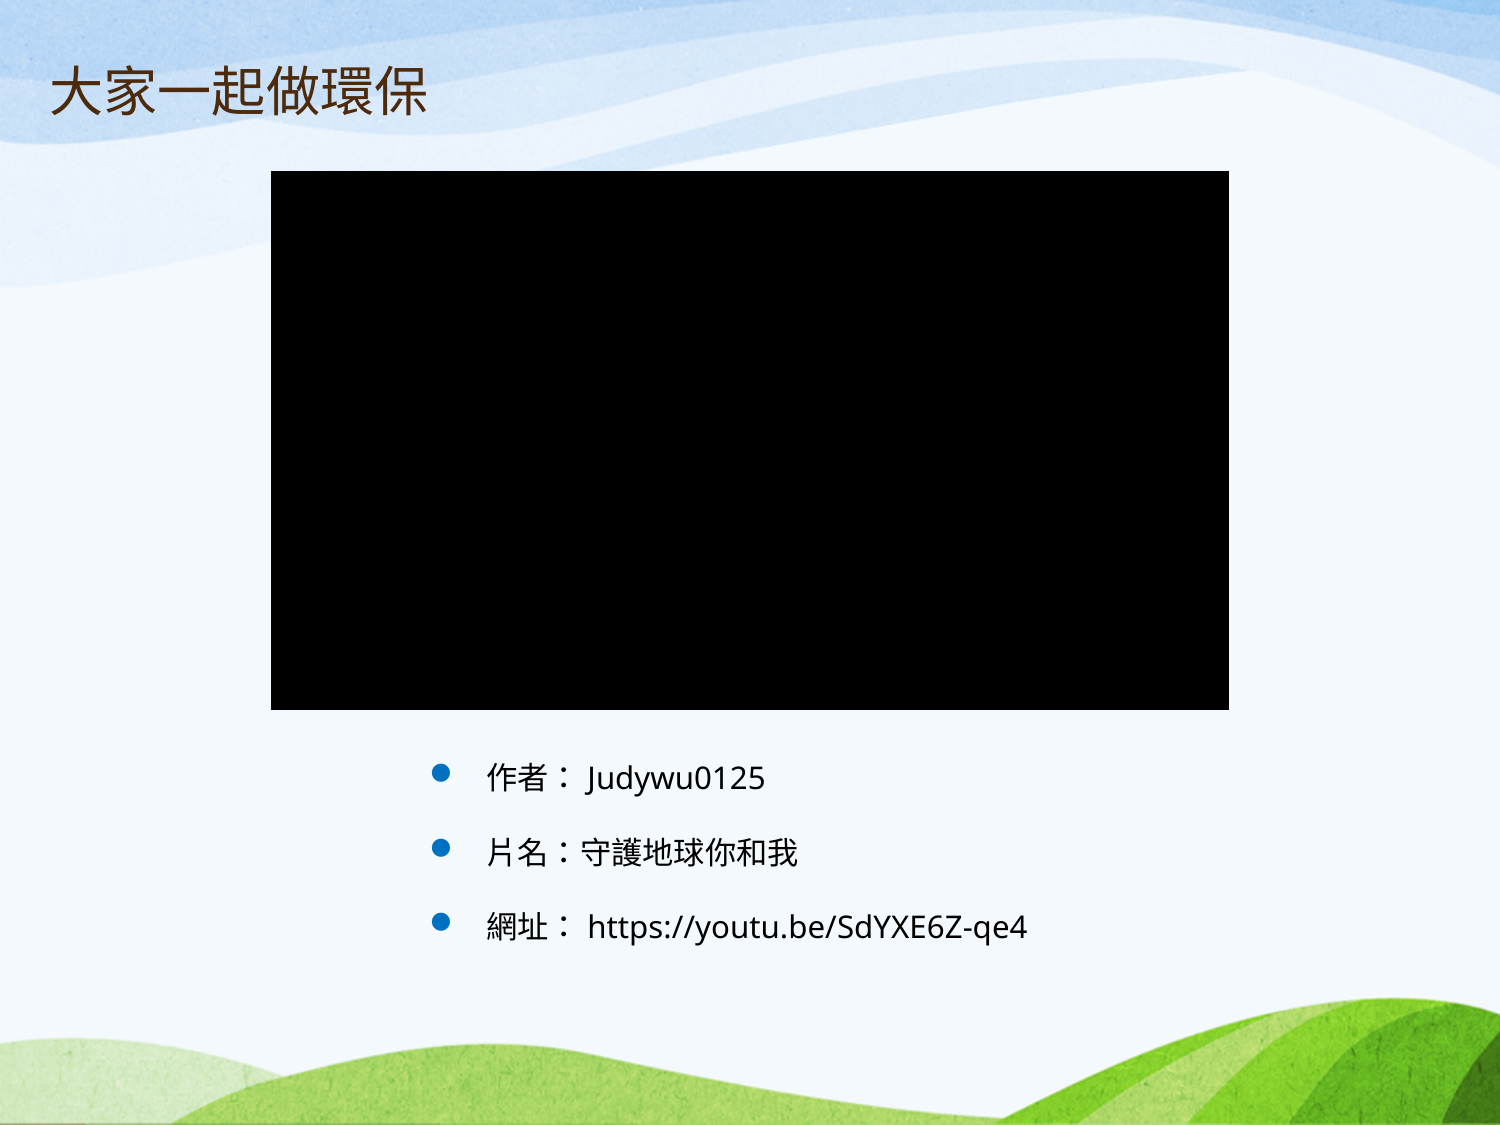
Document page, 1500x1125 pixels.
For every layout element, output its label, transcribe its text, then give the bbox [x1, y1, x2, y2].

picture [0, 0, 1500, 1125]
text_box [270, 170, 1230, 710]
list 作者：Judywu0125 片名：守護地球你和我 網址：https://youtu.be/SdYXE6Z-qe4 [414, 750, 1086, 986]
title 大家一起做環保 [34, 36, 465, 131]
